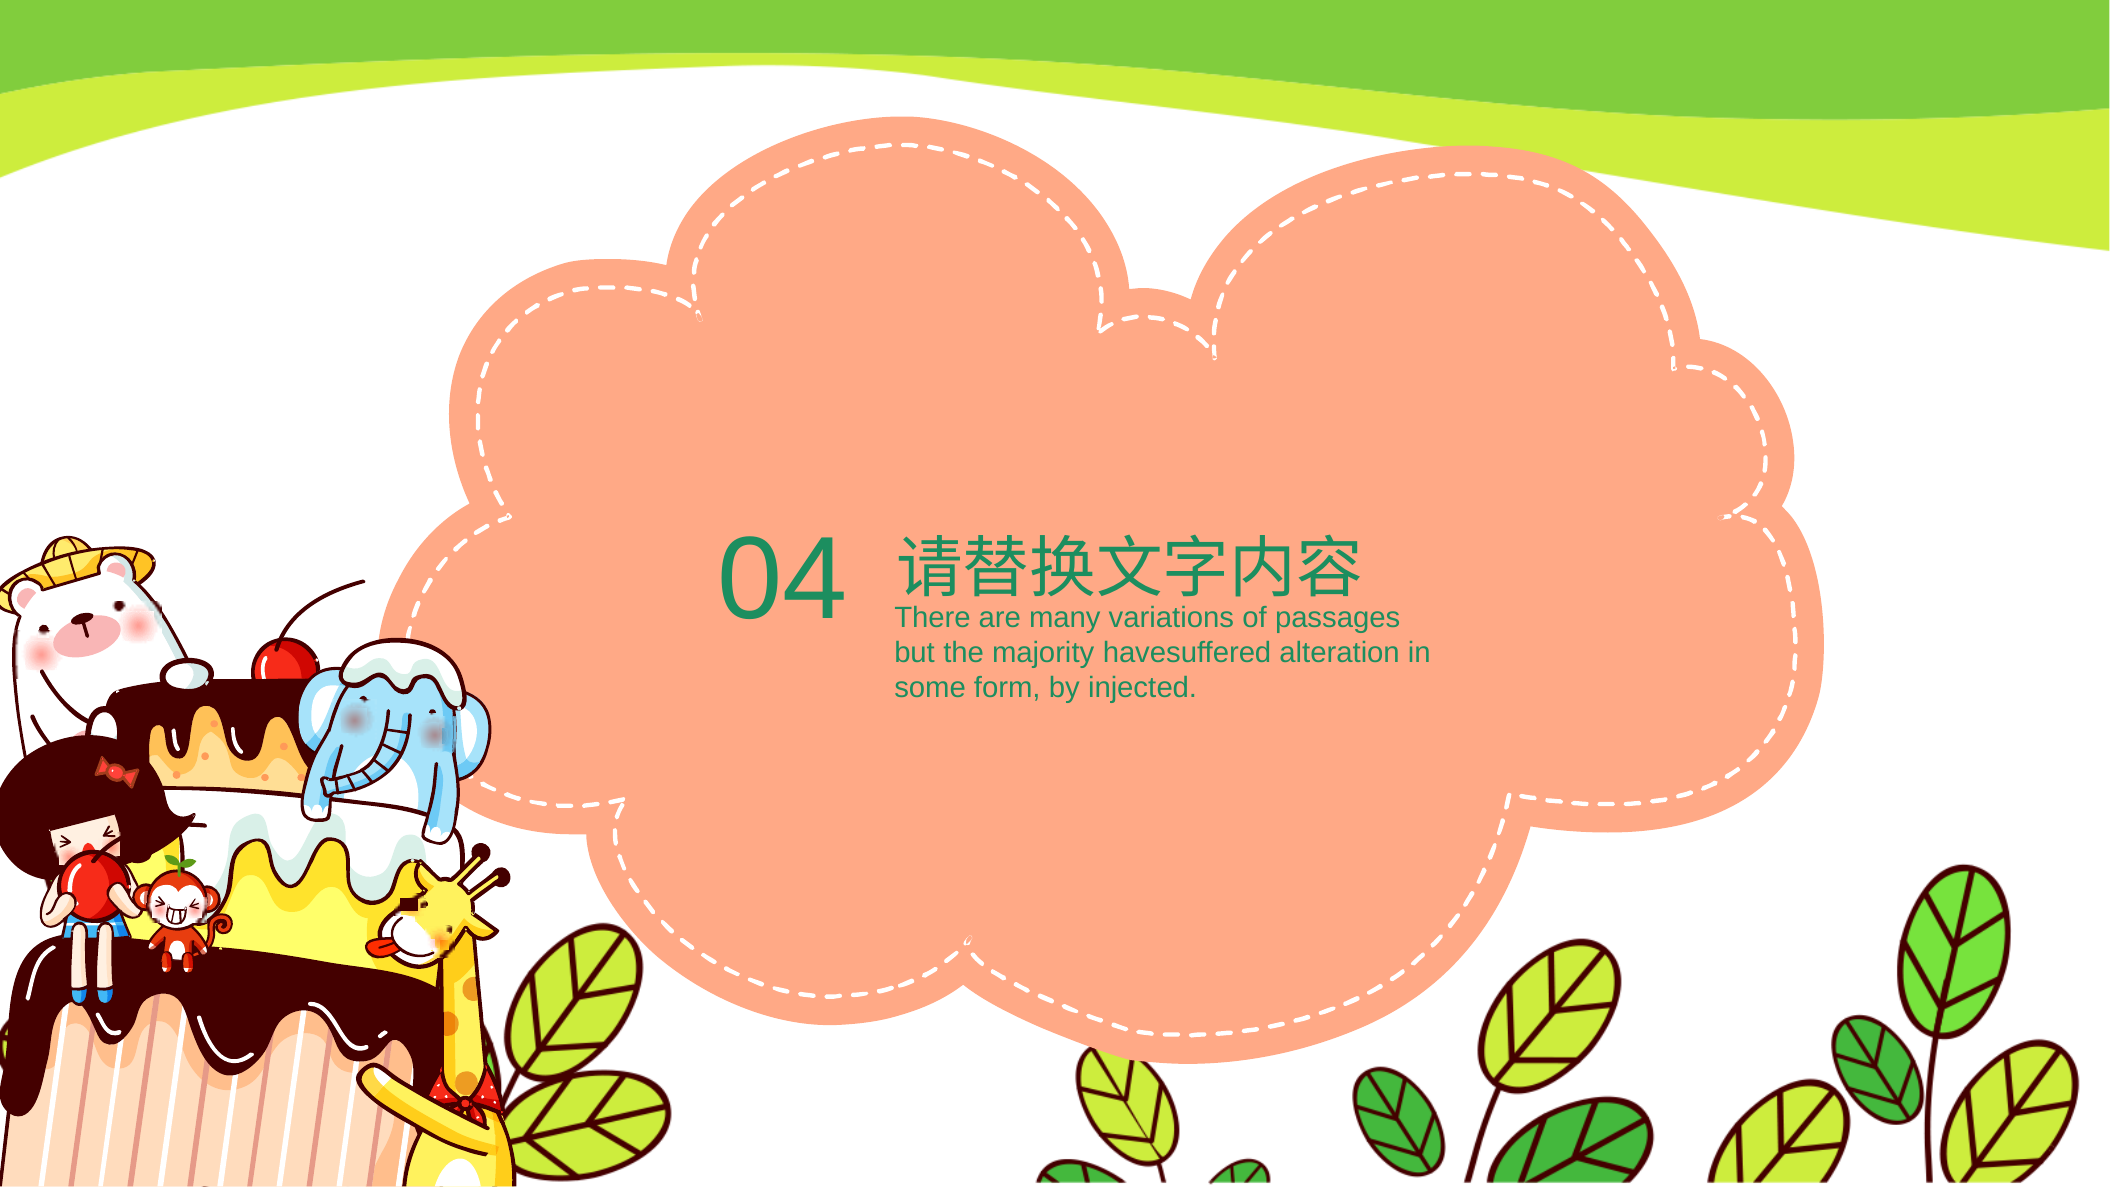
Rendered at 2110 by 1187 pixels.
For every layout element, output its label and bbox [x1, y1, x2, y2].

text_box [0, 532, 518, 1187]
text_box [371, 116, 1830, 1064]
picture [0, 0, 2110, 1187]
